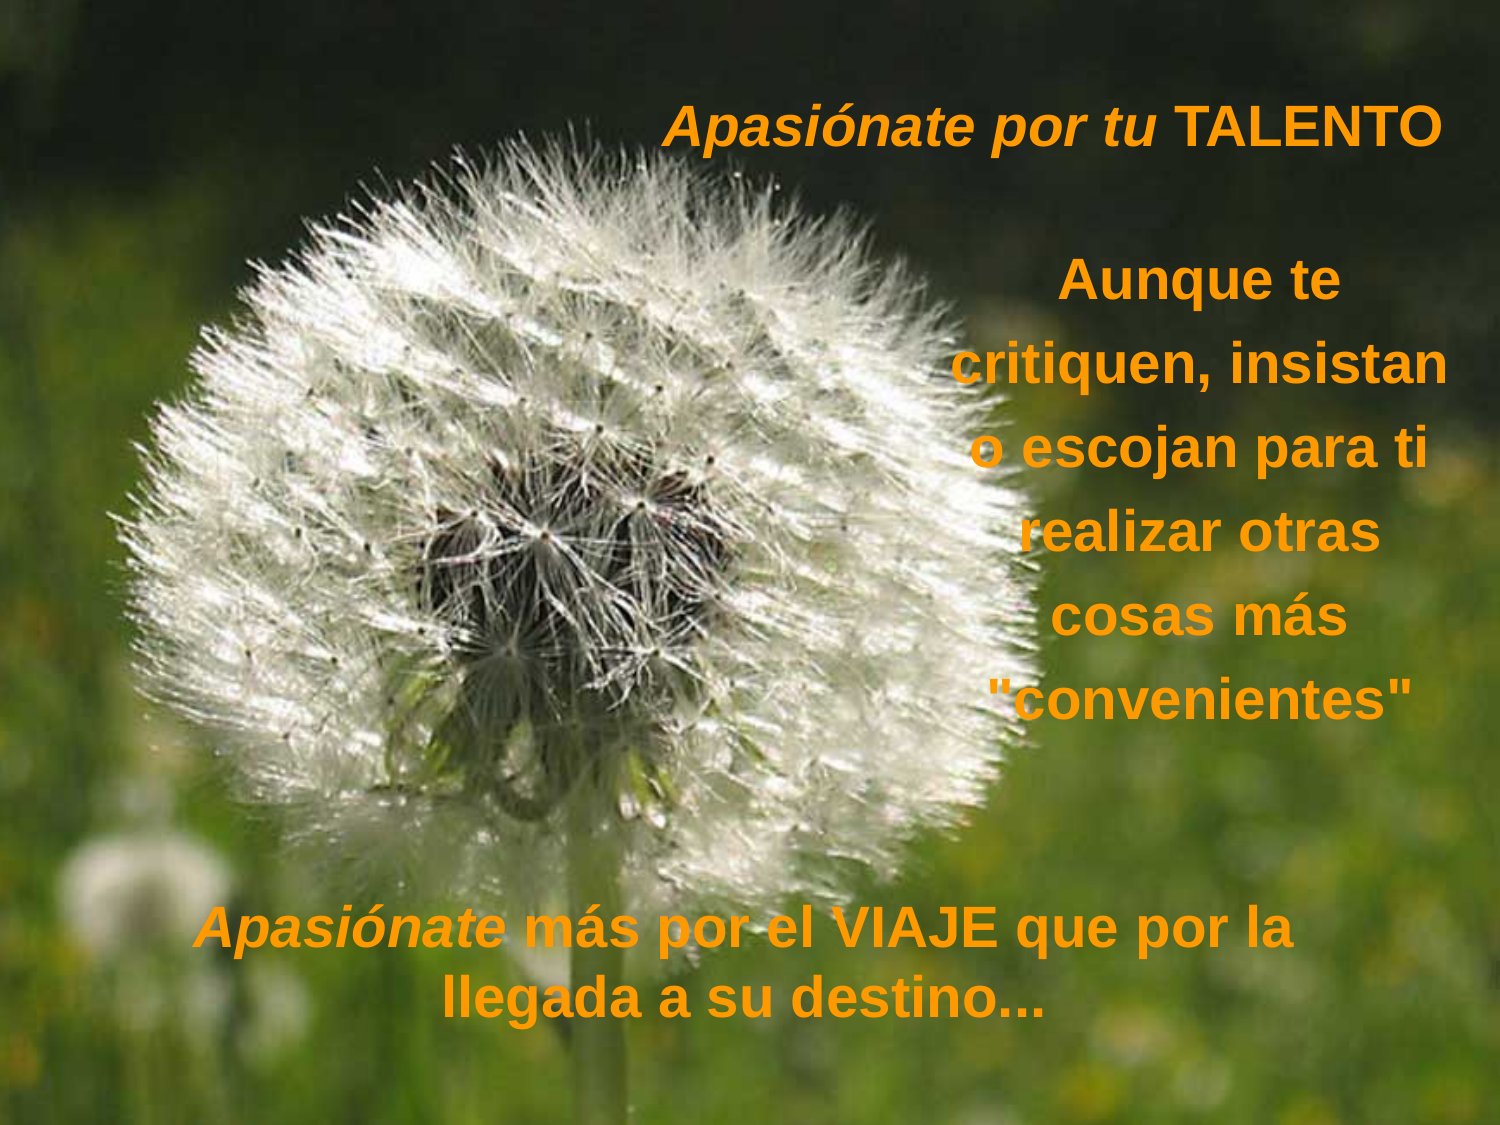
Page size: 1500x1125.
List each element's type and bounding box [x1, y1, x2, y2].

list [0, 0, 1500, 1125]
